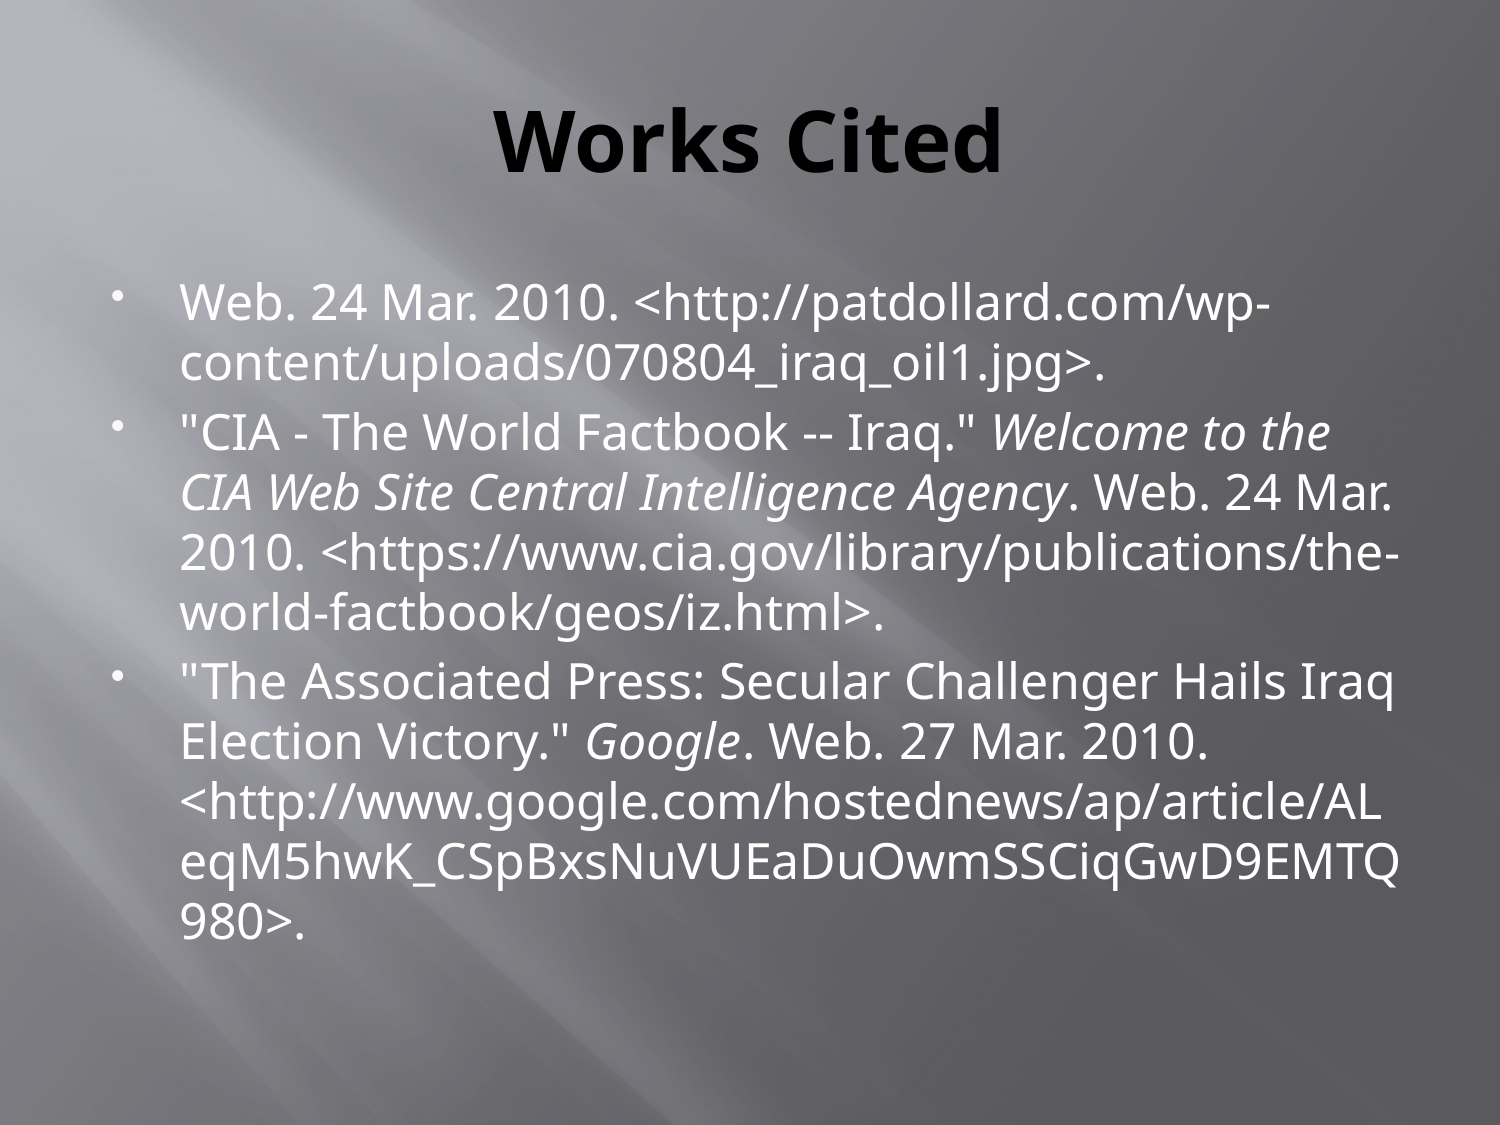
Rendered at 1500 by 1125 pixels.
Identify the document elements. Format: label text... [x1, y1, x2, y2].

title Works Cited [75, 45, 1425, 233]
list Web. 24 Mar. 2010. <http://patdollard.com/wp-content/uploads/070804_iraq_oil1.jpg>. "CIA - The World Factbook -- Iraq." Welcome to the CIA Web Site Central Intelligence Agency. Web. 24 Mar. 2010. <https://www.cia.gov/library/publications/the-world-factbook/geos/iz.html>. "The Associated Press: Secular Challenger Hails Iraq Election Victory." Google. Web. 27 Mar. 2010. <http://www.google.com/hostednews/ap/article/ALeqM5hwK_CSpBxsNuVUEaDuOwmSSCiqGwD9EMTQ980>. [74, 262, 1426, 1036]
